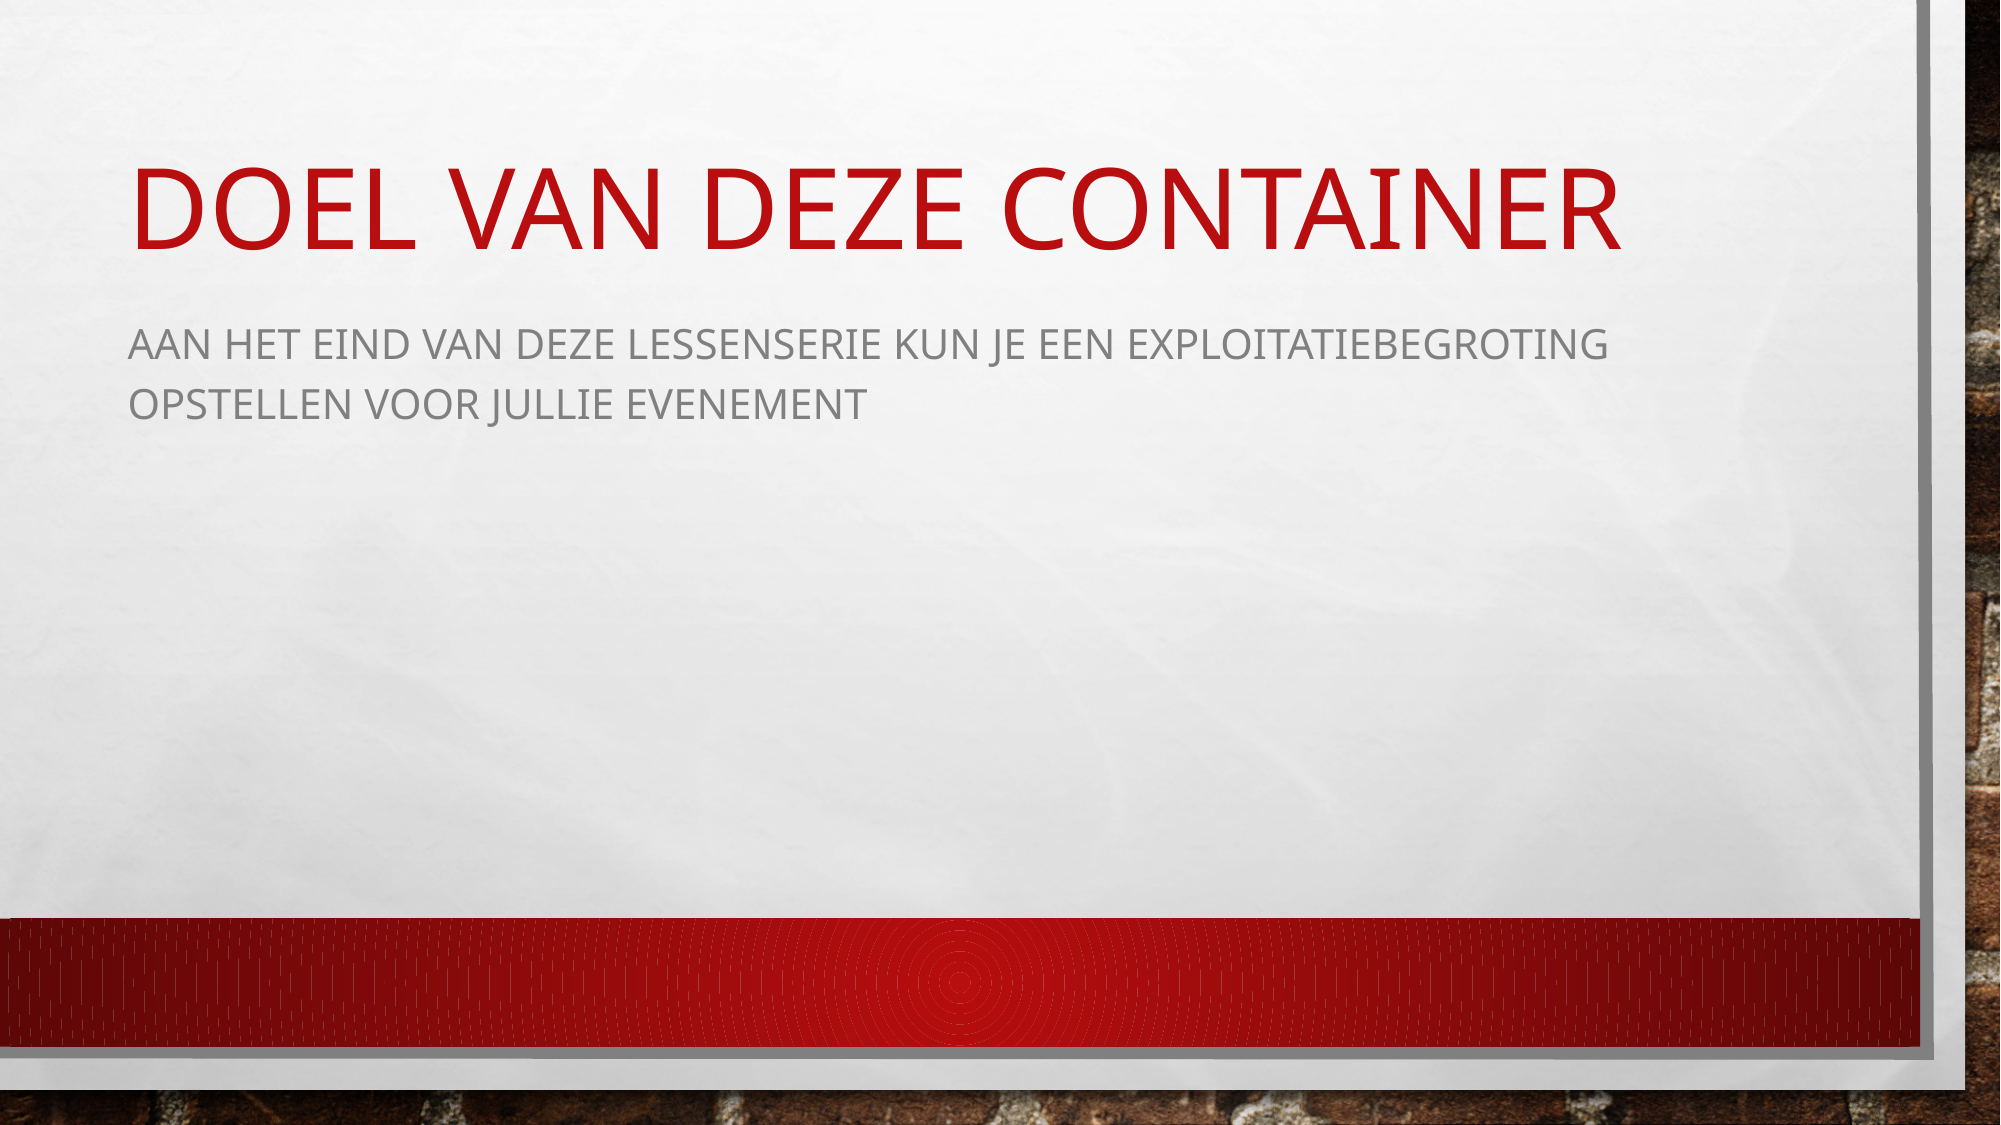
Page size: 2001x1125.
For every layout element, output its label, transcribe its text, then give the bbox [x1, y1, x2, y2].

title Doel van deze container [112, 112, 1672, 281]
list Aan het eind van deze lessenserie kun je een exploitatiebegroting opstellen voor jullie evenement [112, 299, 1818, 883]
picture [0, 0, 2000, 1125]
